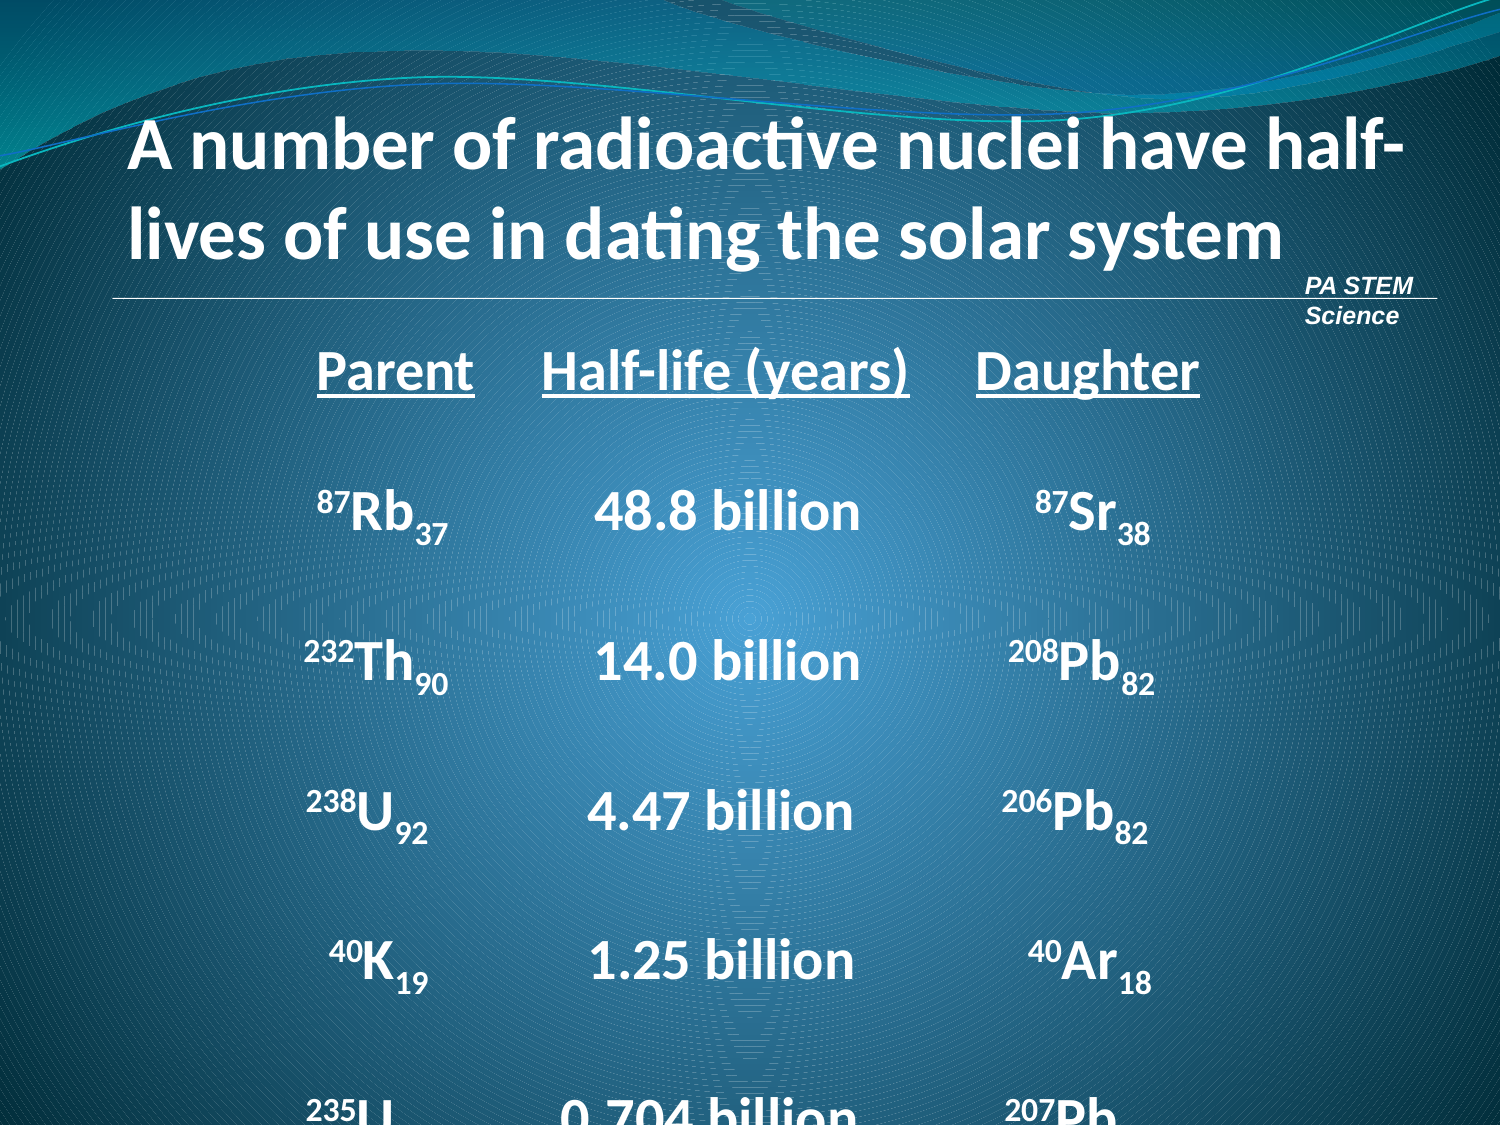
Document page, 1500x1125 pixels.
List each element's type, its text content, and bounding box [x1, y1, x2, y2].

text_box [112, 262, 1438, 339]
text_box Parent Half-life (years) Daughter 87Rb37 48.8 billion 87Sr38 232Th90 14.0 billion 208Pb82 238U92 4.47 billion 206Pb82 40K19 1.25 billion 40Ar18 235U92 0.704 billion 207Pb82 [275, 352, 1216, 1125]
text_box A number of radioactive nuclei have half-lives of use in dating the solar system [112, 87, 1463, 283]
